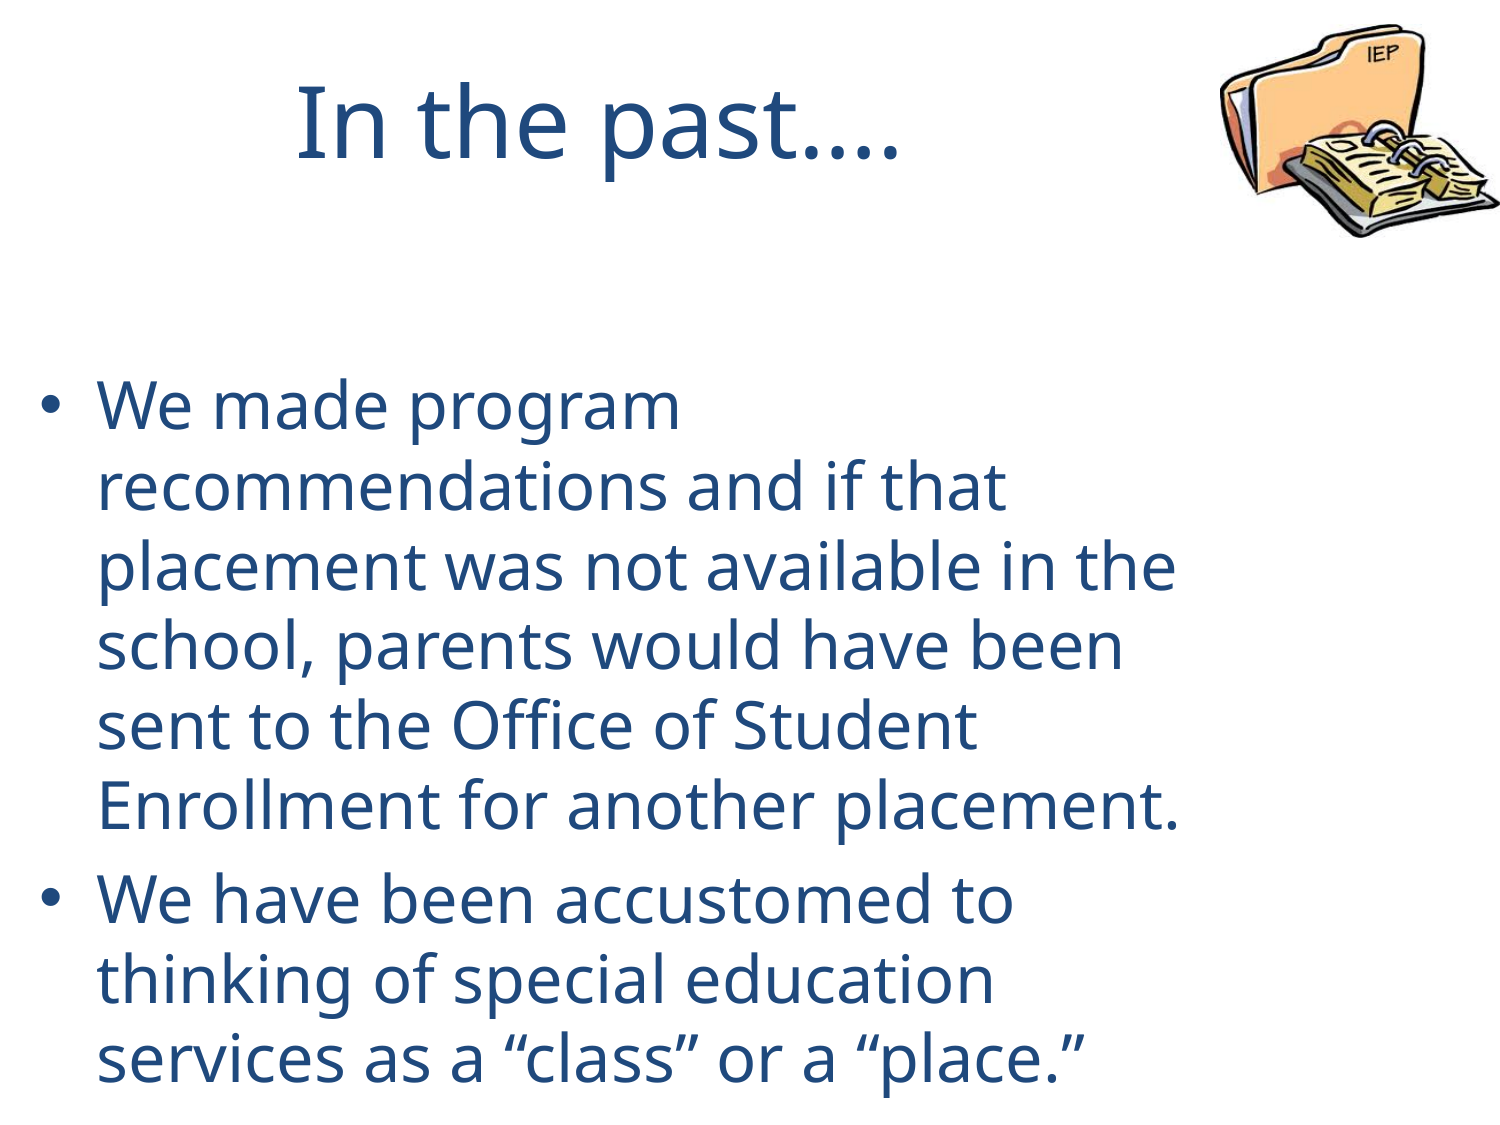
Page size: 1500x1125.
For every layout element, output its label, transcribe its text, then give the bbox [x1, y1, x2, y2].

title In the past…. [74, 24, 1126, 213]
picture [1220, 24, 1500, 238]
list We made program recommendations and if that placement was not available in the school, parents would have been sent to the Office of Student Enrollment for another placement. We have been accustomed to thinking of special education services as a “class” or a “place.” [24, 262, 1201, 1006]
